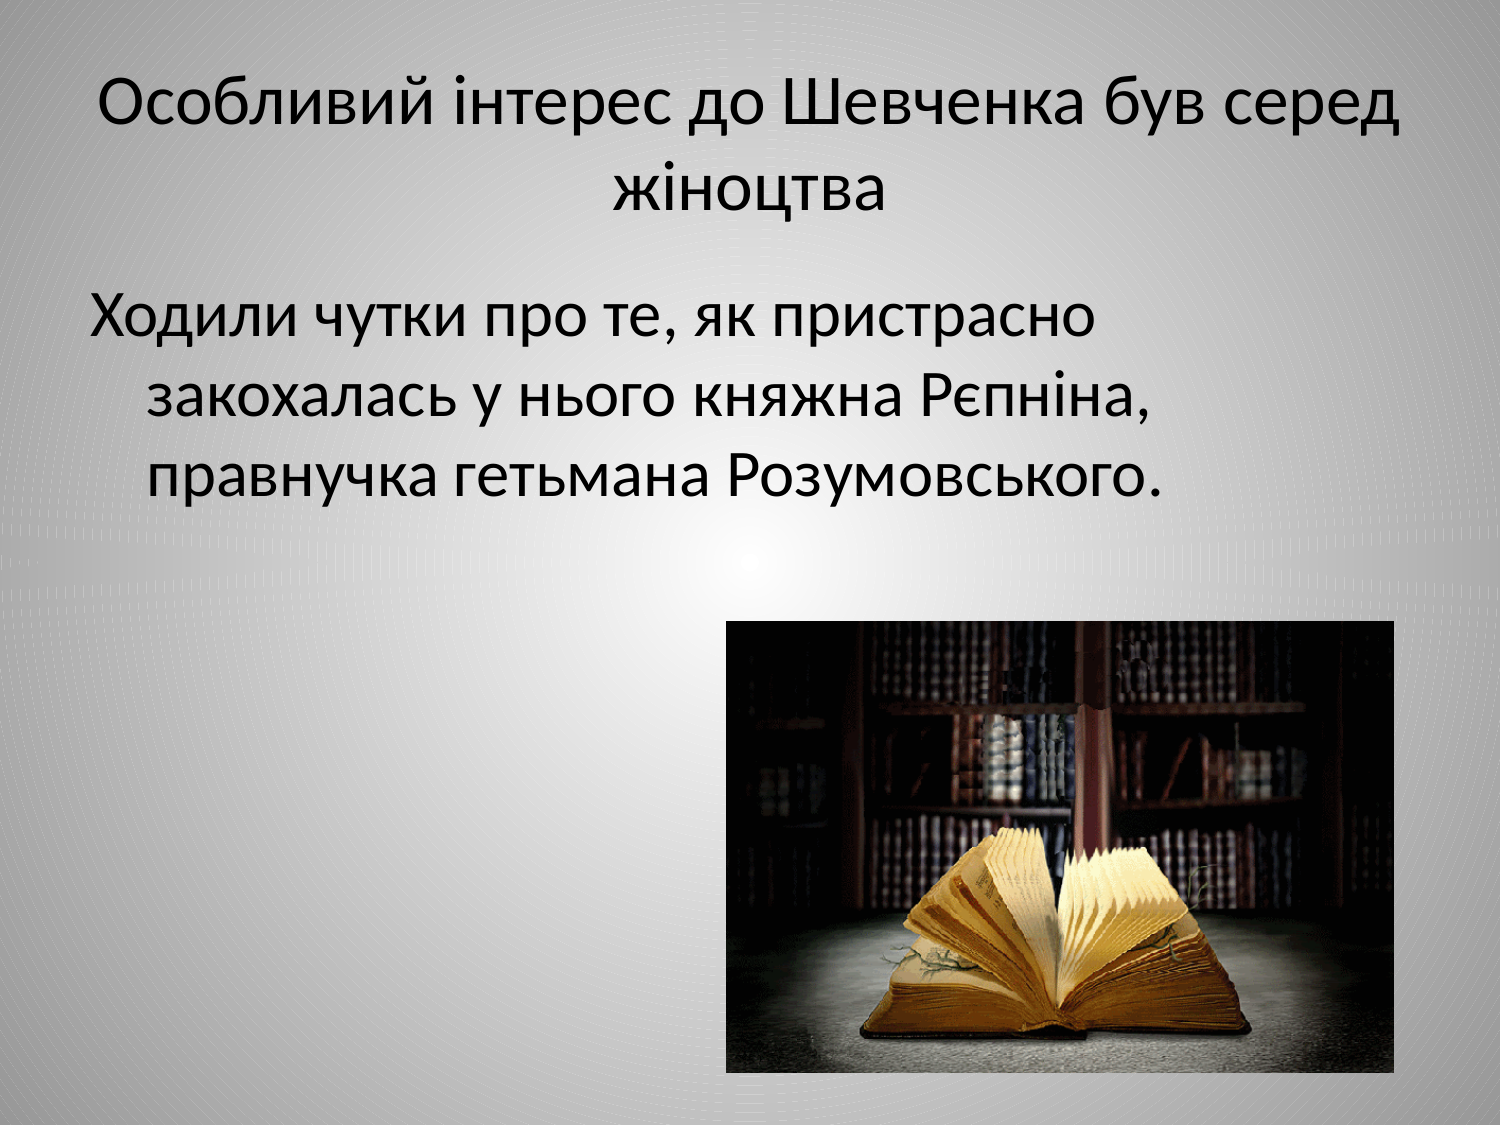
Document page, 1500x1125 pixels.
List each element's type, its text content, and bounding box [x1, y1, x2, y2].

title Особливий інтерес до Шевченка був серед жіноцтва [75, 45, 1425, 233]
list Ходили чутки про те, як пристрасно закохалась у нього княжна Рєпніна, правнучка гетьмана Розумовського. [75, 262, 1425, 1005]
picture [726, 621, 1394, 1073]
